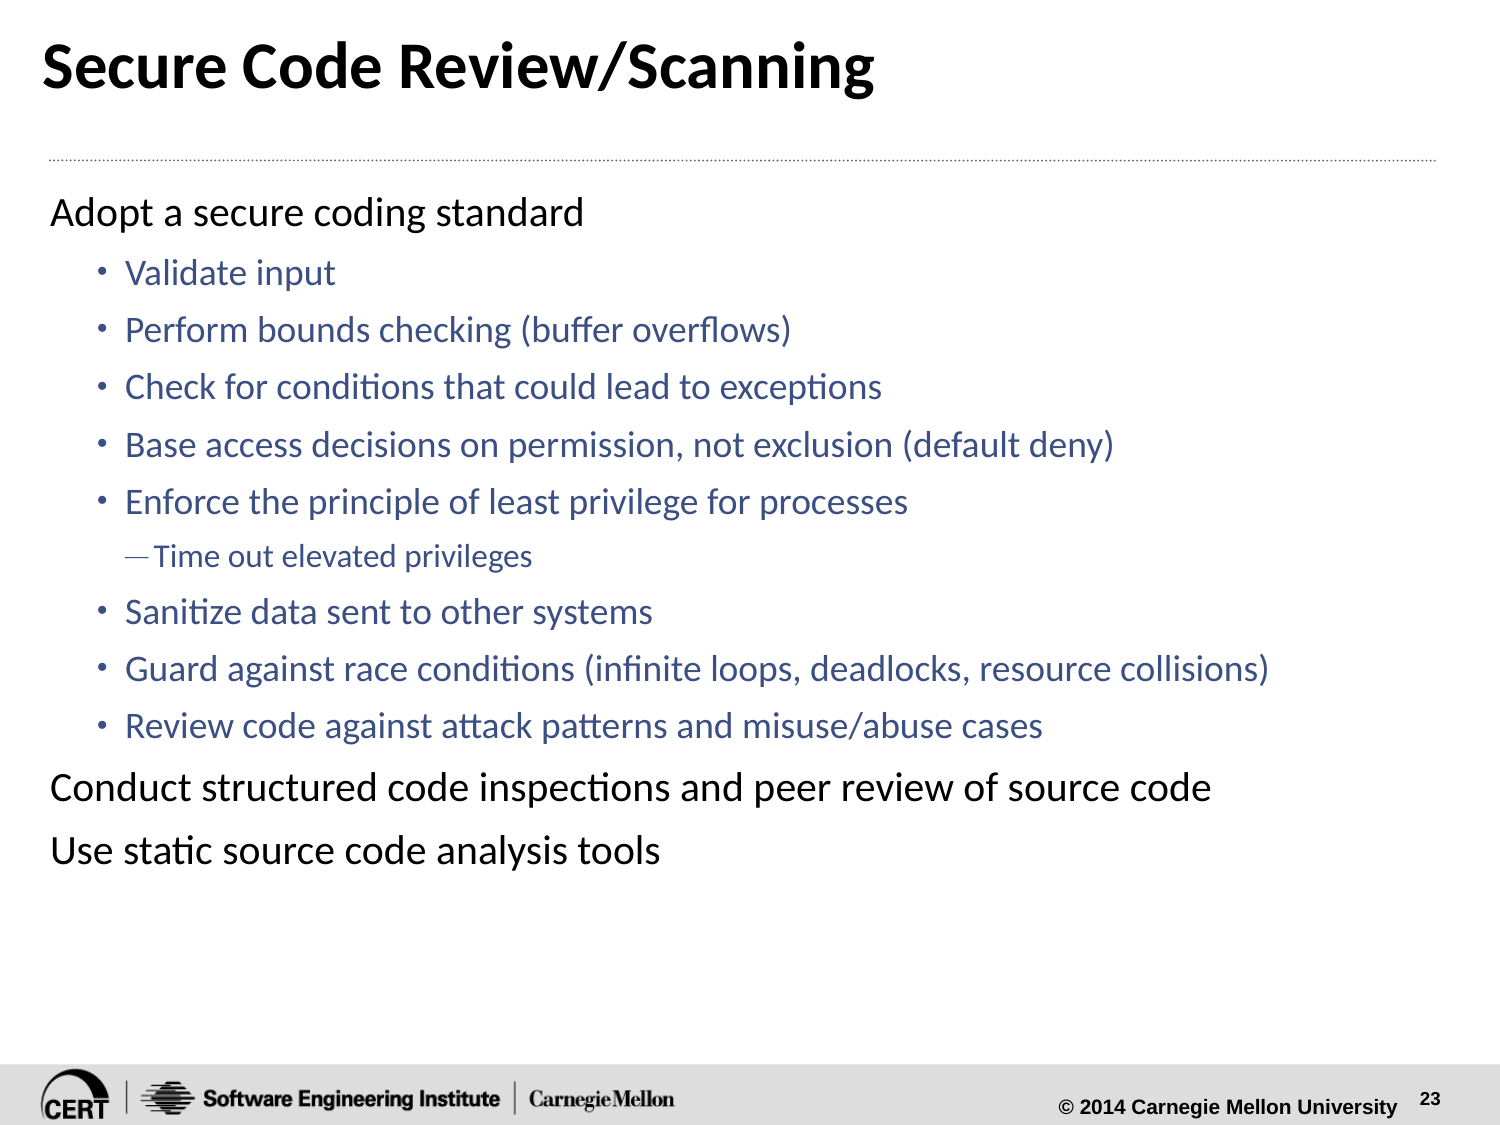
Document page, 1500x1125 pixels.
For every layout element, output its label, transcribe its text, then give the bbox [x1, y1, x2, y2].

list Adopt a secure coding standard Validate input Perform bounds checking (buffer overflows) Check for conditions that could lead to exceptions Base access decisions on permission, not exclusion (default deny) Enforce the principle of least privilege for processes Time out elevated privileges Sanitize data sent to other systems Guard against race conditions (infinite loops, deadlocks, resource collisions) Review code against attack patterns and misuse/abuse cases Conduct structured code inspections and peer review of source code Use static source code analysis tools [49, 187, 1438, 1001]
title Secure Code Review/Scanning [42, 37, 1434, 155]
picture [24, 1065, 688, 1125]
